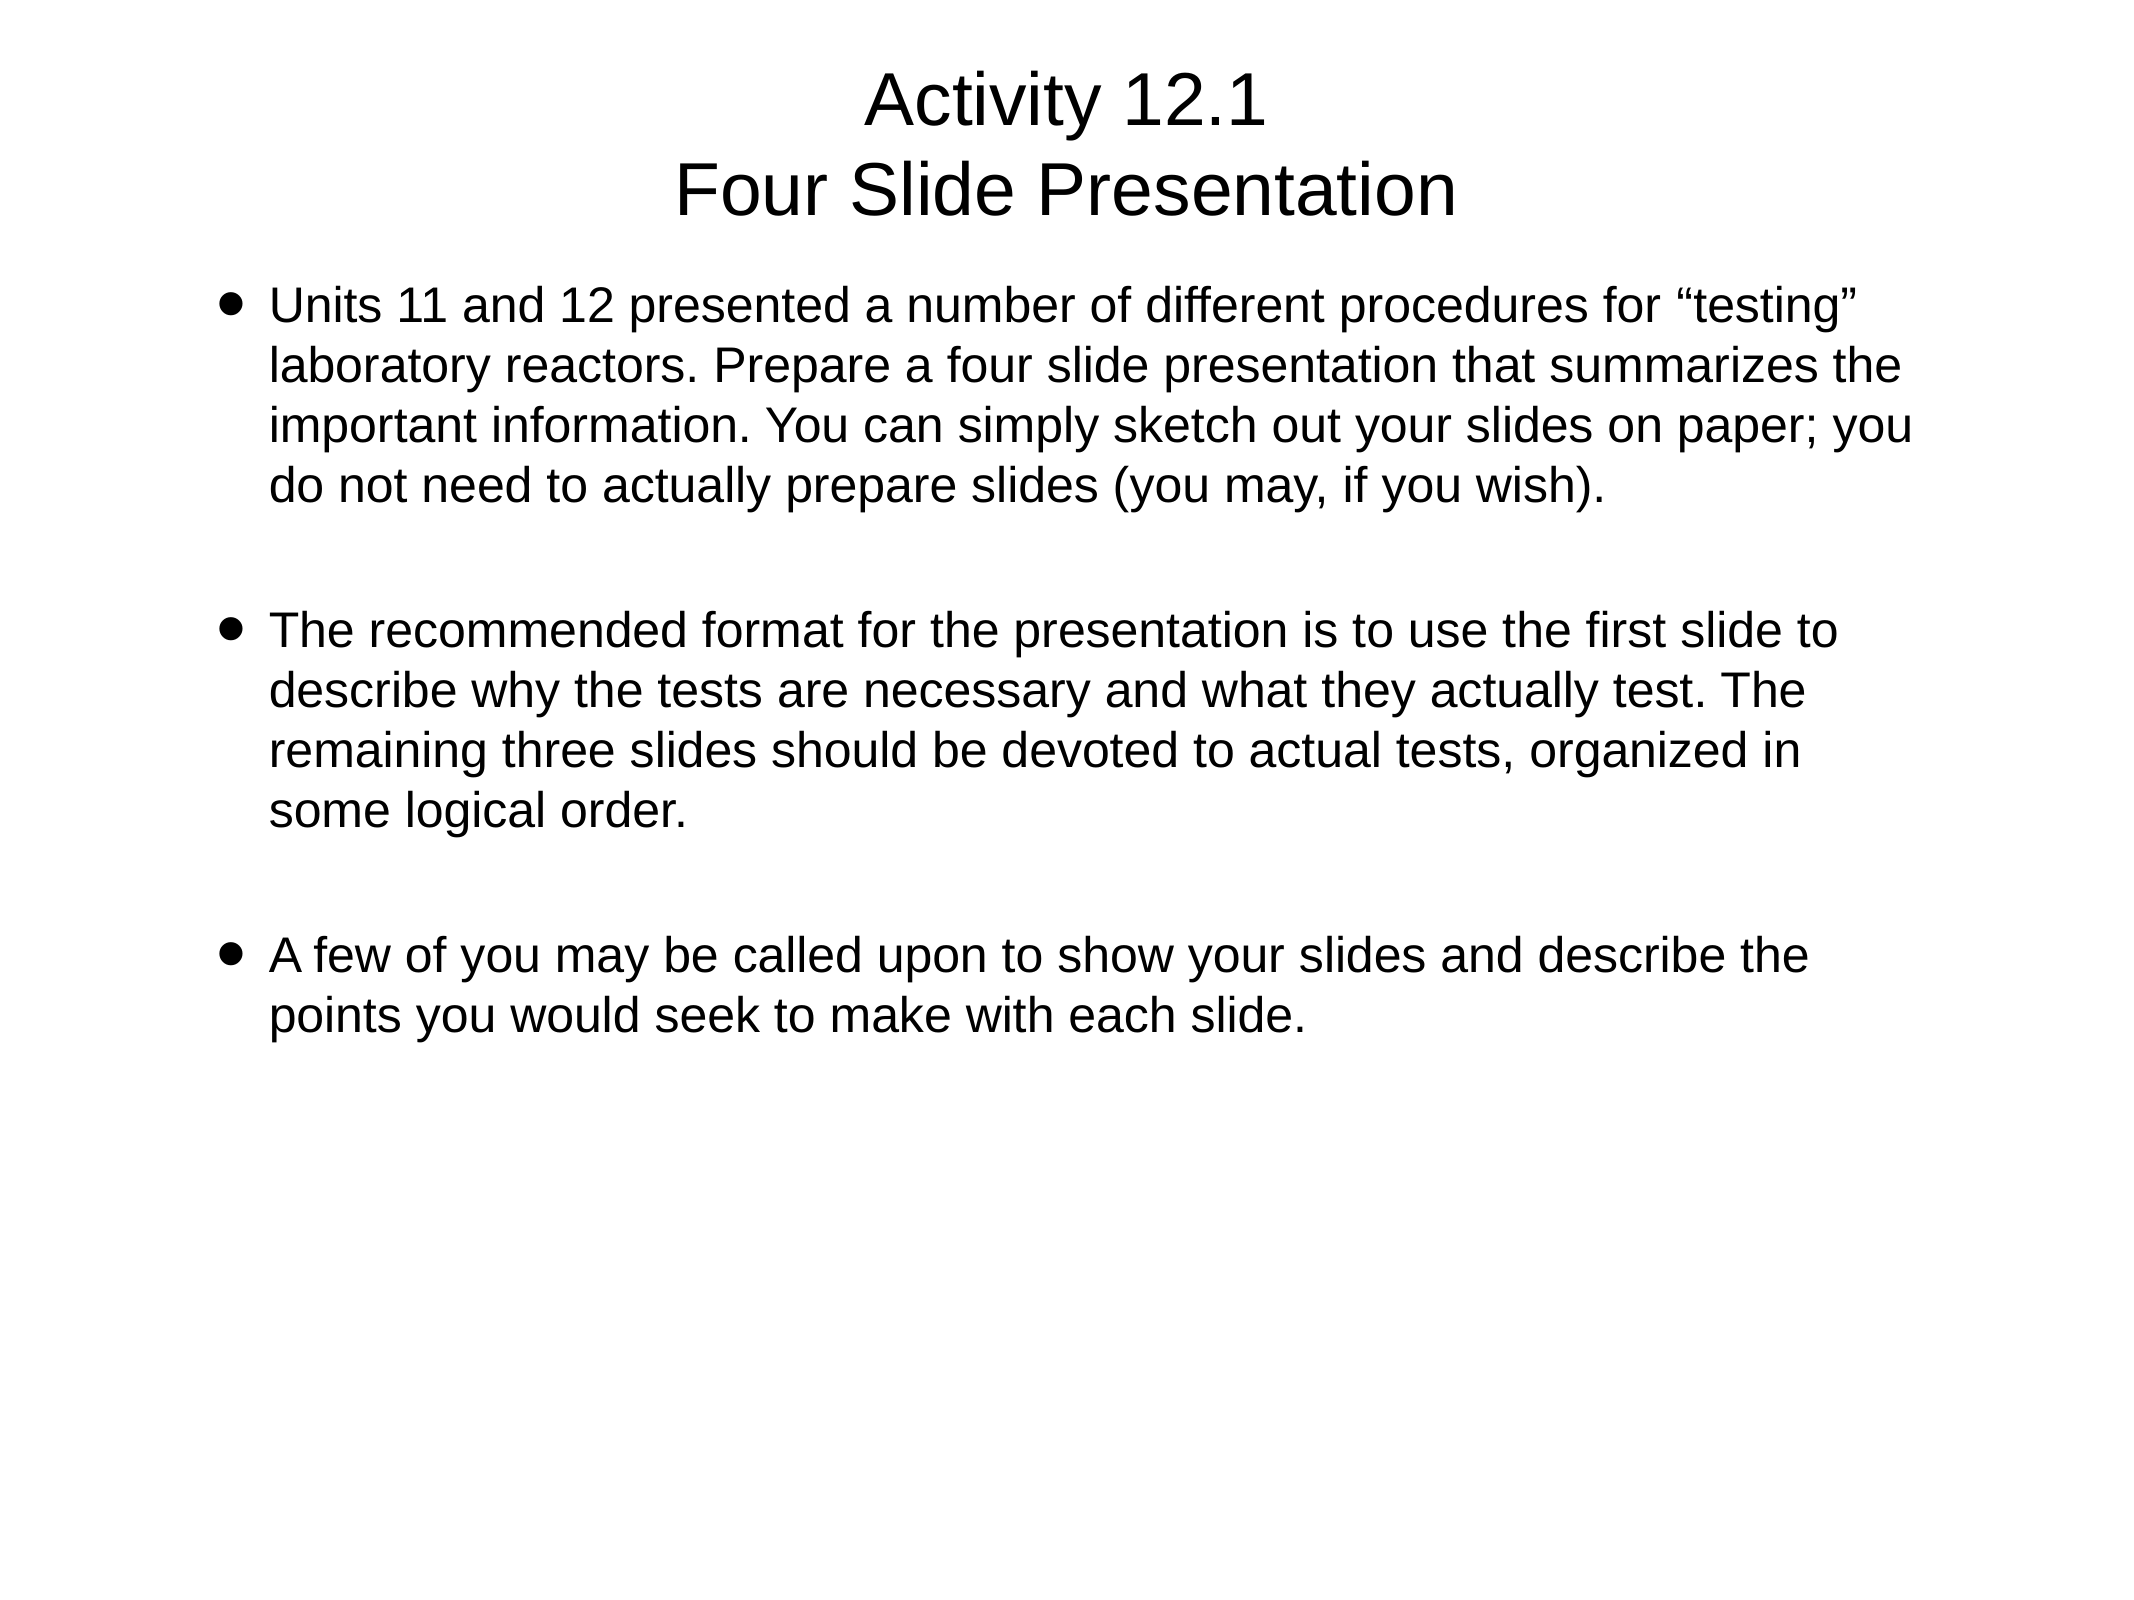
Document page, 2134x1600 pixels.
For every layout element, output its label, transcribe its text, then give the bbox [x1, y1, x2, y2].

title Activity 12.1 Four Slide Presentation [208, 41, 1925, 250]
list Units 11 and 12 presented a number of different procedures for “testing” laboratory reactors. Prepare a four slide presentation that summarizes the important information. You can simply sketch out your slides on paper; you do not need to actually prepare slides (you may, if you wish). The recommended format for the presentation is to use the first slide to describe why the tests are necessary and what they actually test. The remaining three slides should be devoted to actual tests, organized in some logical order. A few of you may be called upon to show your slides and describe the points you would seek to make with each slide. [208, 264, 1925, 1463]
